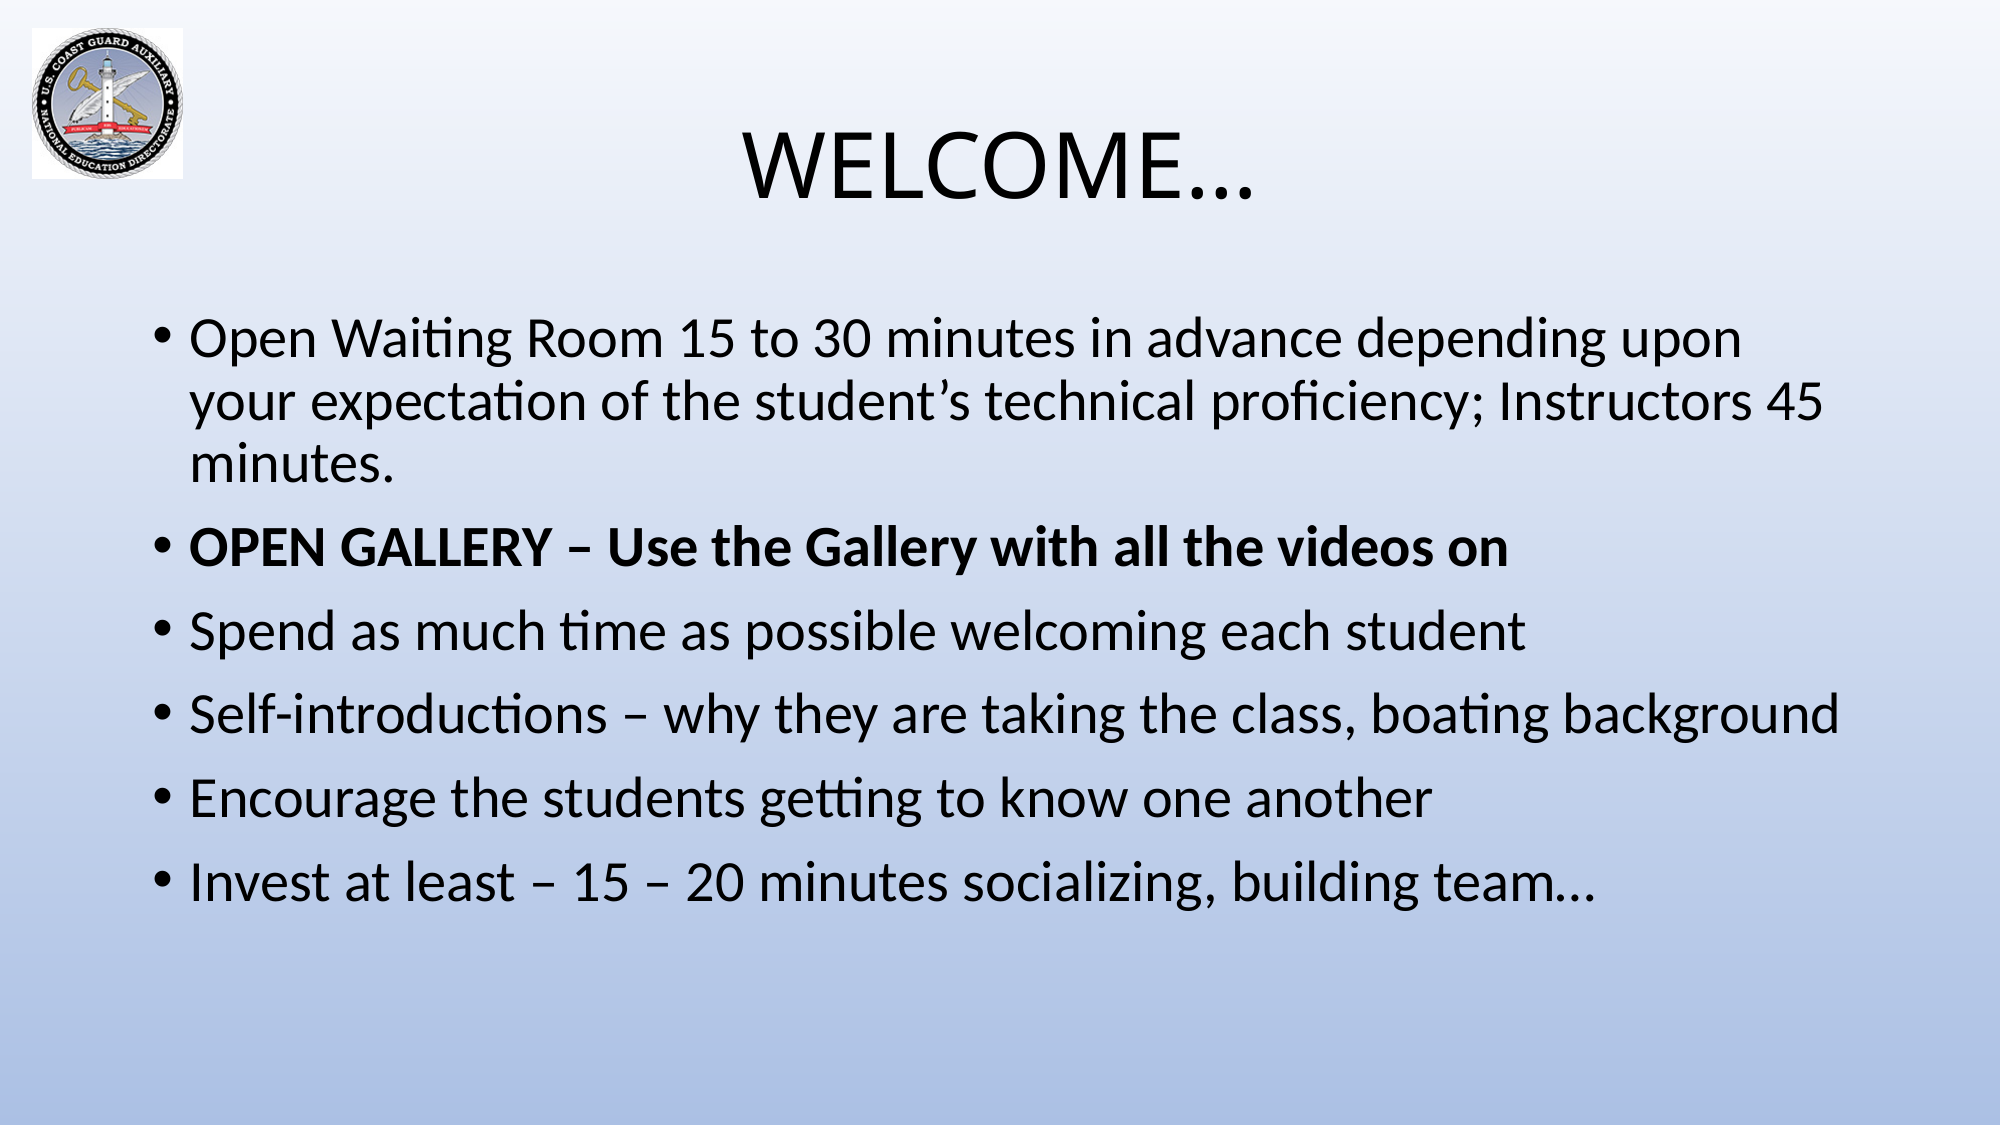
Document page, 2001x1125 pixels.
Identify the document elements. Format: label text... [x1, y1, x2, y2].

title WELCOME… [137, 59, 1863, 278]
list Open Waiting Room 15 to 30 minutes in advance depending upon your expectation of the student’s technical proficiency; Instructors 45 minutes. OPEN GALLERY – Use the Gallery with all the videos on Spend as much time as possible welcoming each student Self-introductions – why they are taking the class, boating background Encourage the students getting to know one another Invest at least – 15 – 20 minutes socializing, building team… [137, 299, 1863, 1014]
picture [32, 28, 183, 179]
